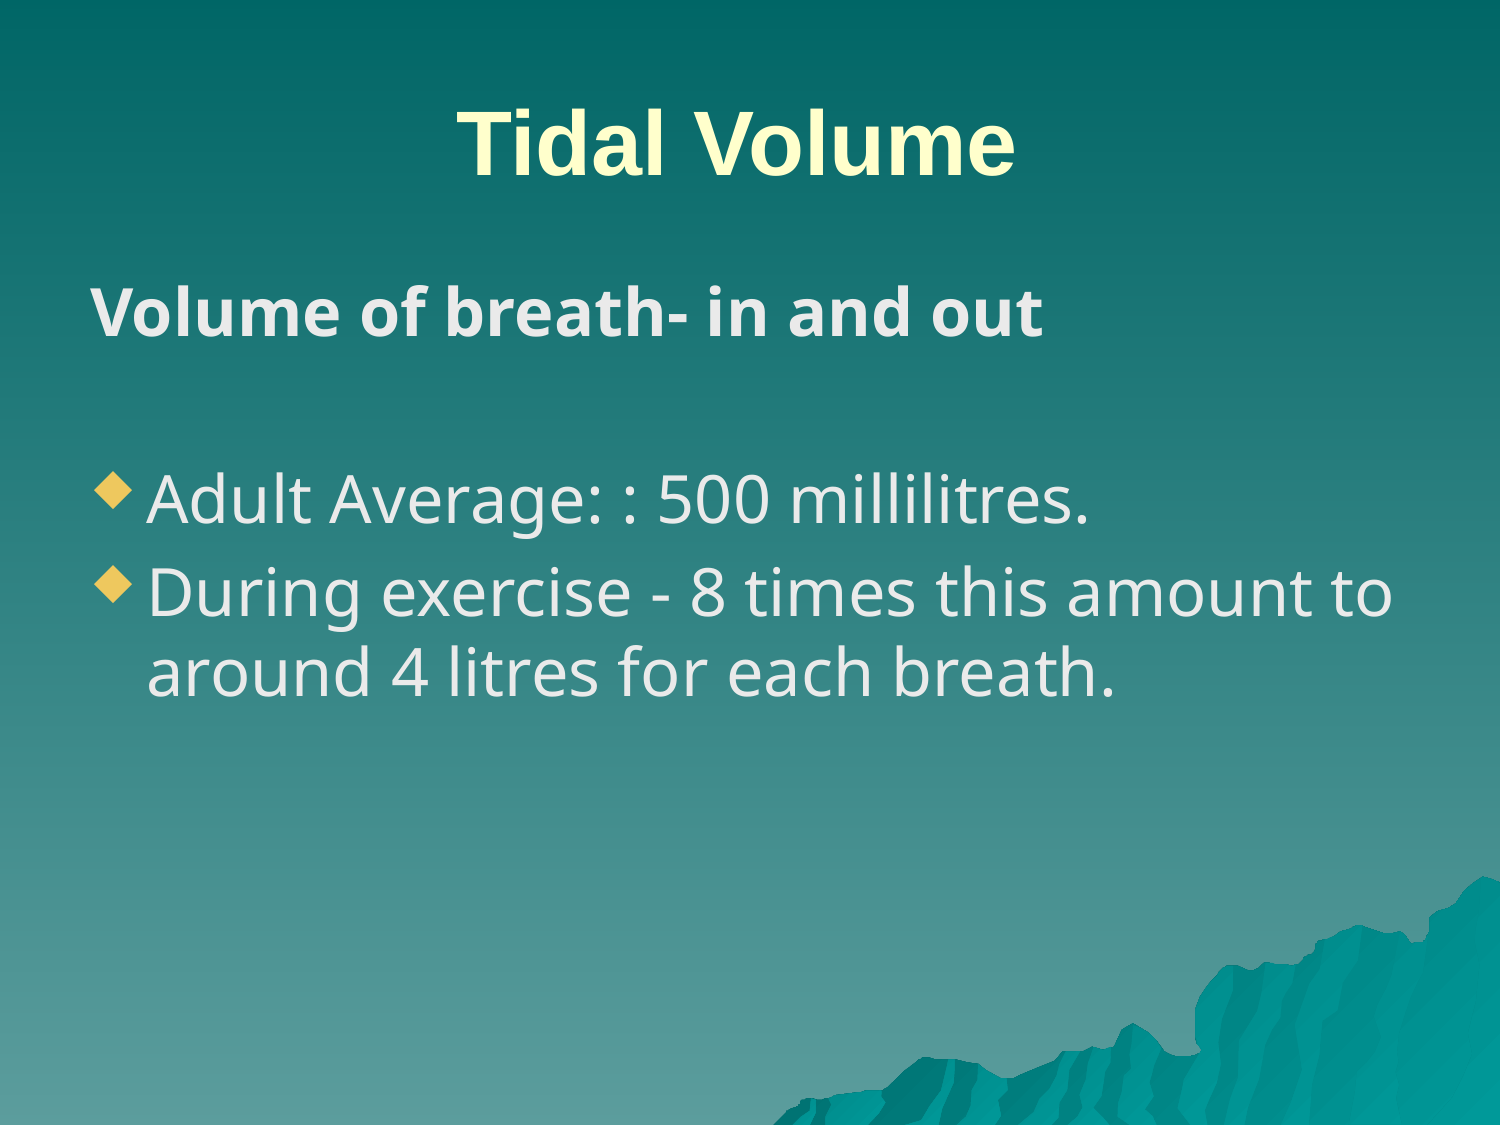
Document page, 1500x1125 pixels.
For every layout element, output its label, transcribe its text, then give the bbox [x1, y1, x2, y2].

list Volume of breath- in and out Adult Average: : 500 millilitres. During exercise - 8 times this amount to around 4 litres for each breath. [74, 262, 1426, 1006]
title Tidal Volume [74, 45, 1426, 233]
